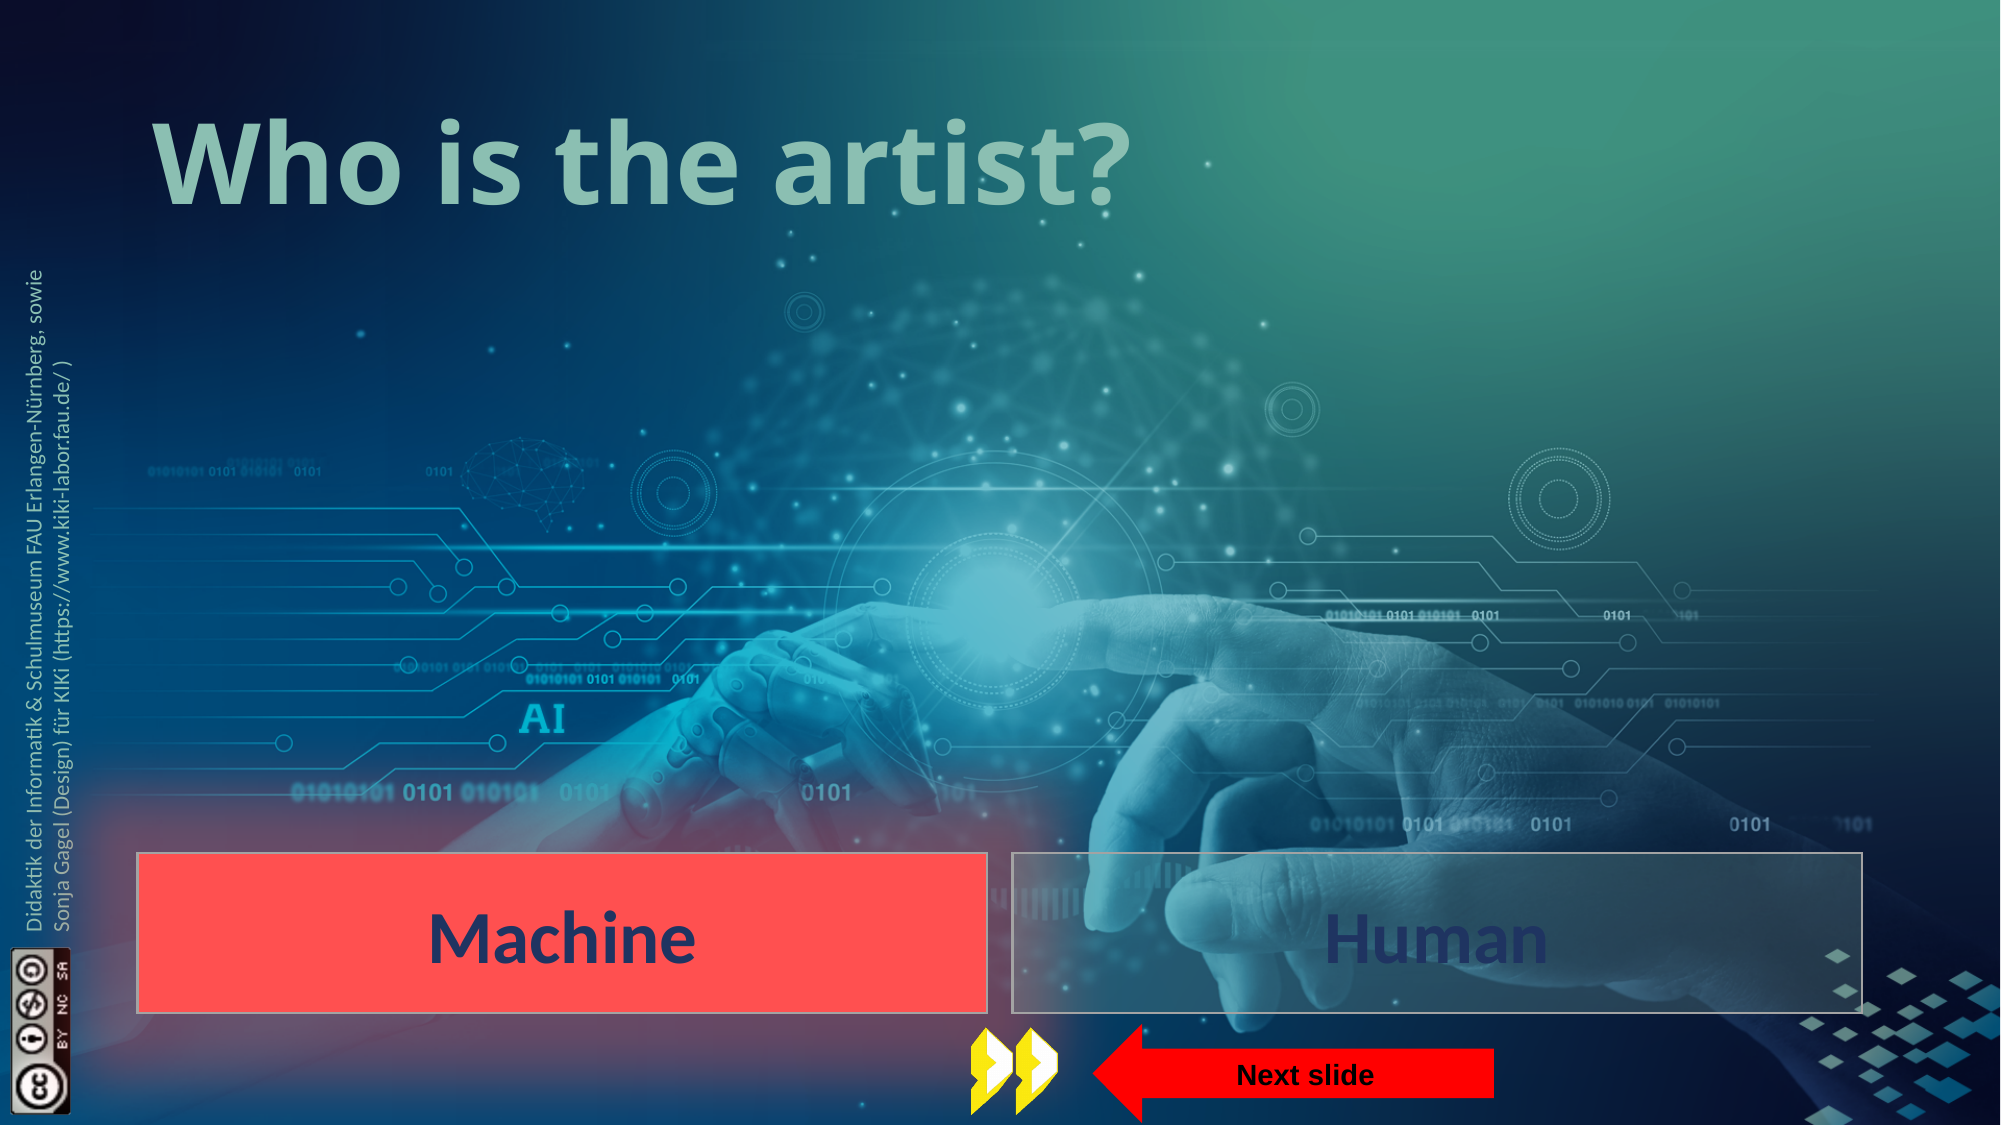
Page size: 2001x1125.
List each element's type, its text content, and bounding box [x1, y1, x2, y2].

text_box Next slide [1092, 1023, 1494, 1124]
title Who is the artist? [137, 59, 1863, 278]
picture [0, 0, 2001, 1125]
